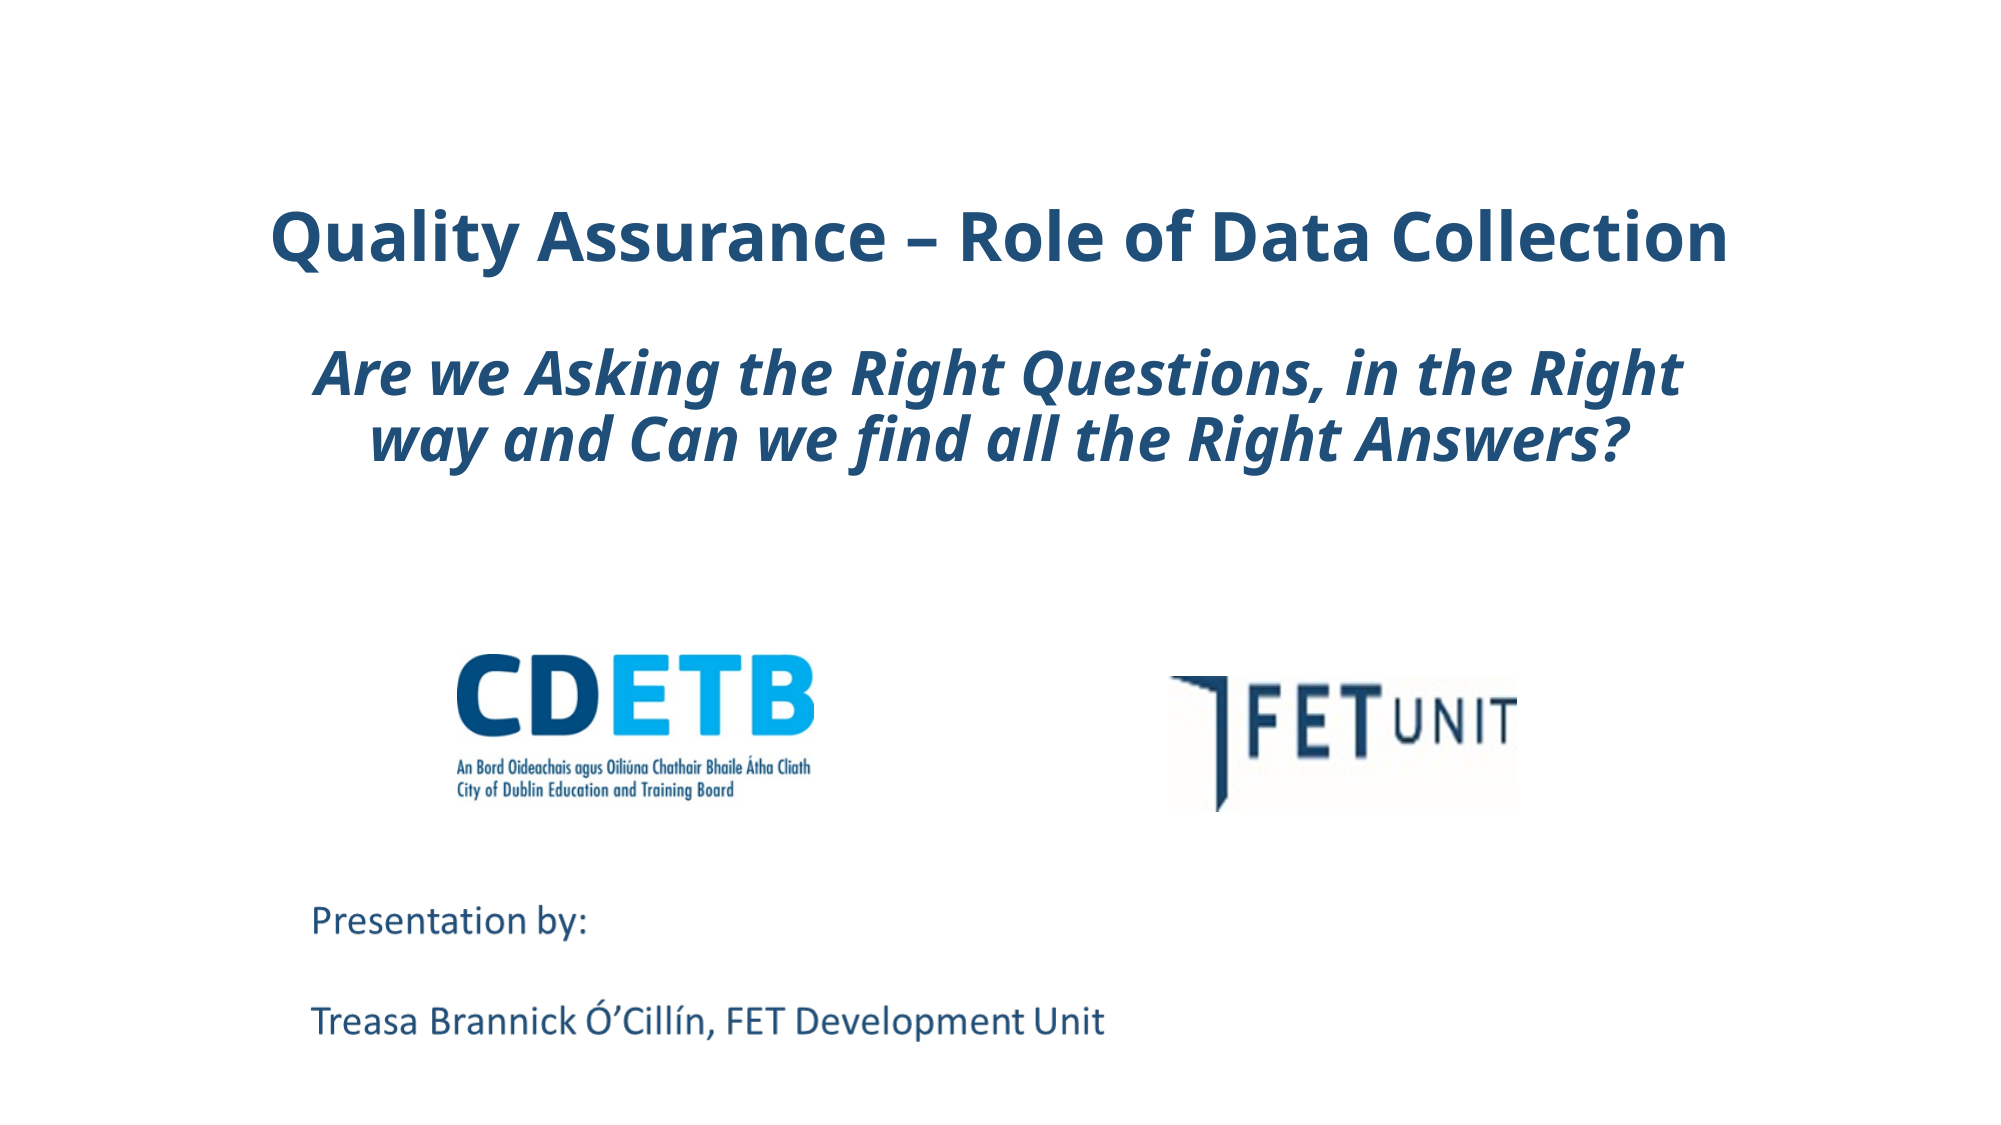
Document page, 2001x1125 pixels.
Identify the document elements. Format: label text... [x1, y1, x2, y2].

picture [772, 671, 792, 686]
title Quality Assurance – Role of Data Collection Are we Asking the Right Questions, in the Right way and Can we find all the Right Answers? [249, 120, 1750, 540]
picture [772, 701, 794, 719]
picture [457, 654, 814, 824]
picture [285, 881, 1296, 1072]
picture [1168, 675, 1517, 812]
subtitle j [249, 547, 1750, 820]
